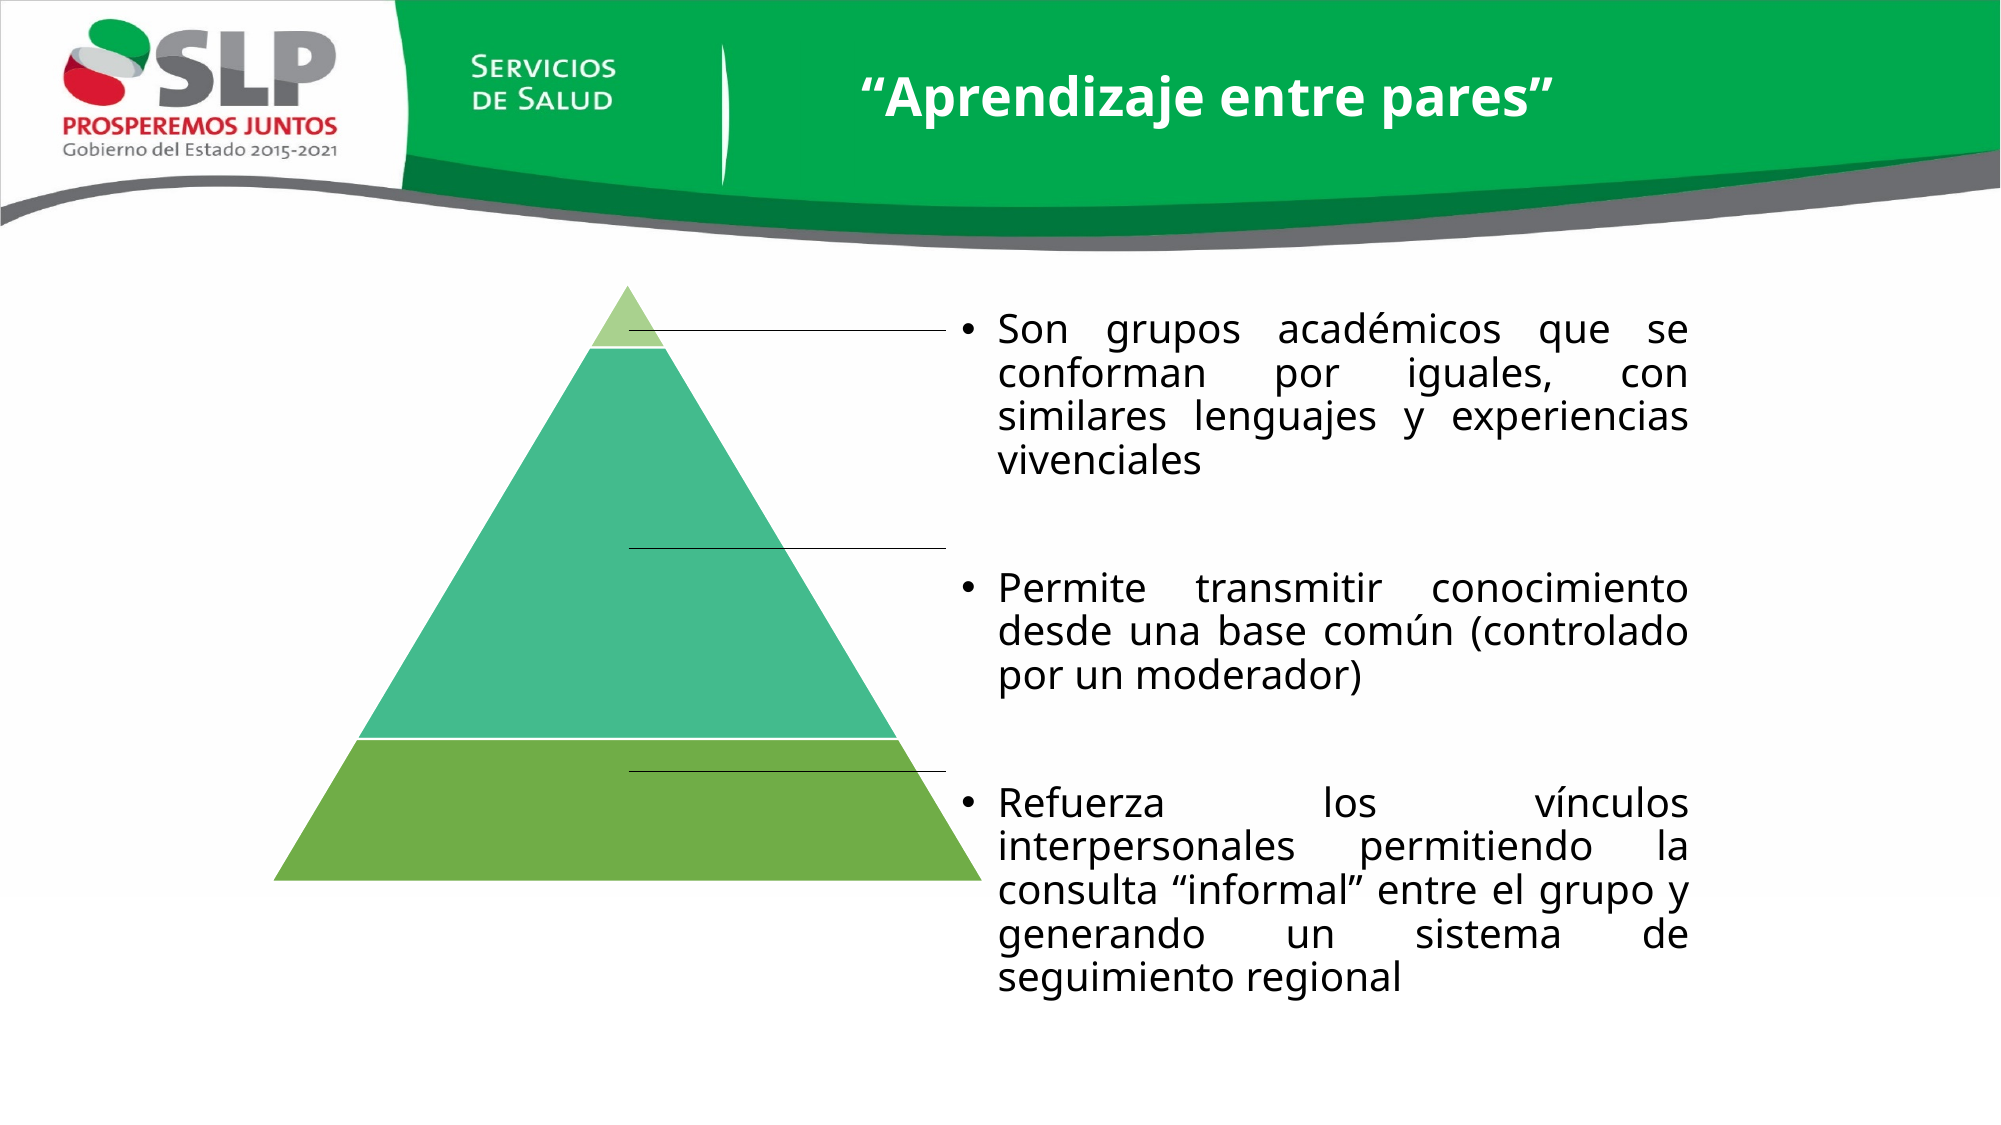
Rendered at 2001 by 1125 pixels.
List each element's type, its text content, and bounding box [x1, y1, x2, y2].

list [271, 283, 984, 882]
picture [0, 0, 2001, 897]
list Son grupos académicos que se conforman por iguales, con similares lenguajes y experiencias vivenciales Permite transmitir conocimiento desde una base común (controlado por un moderador) Refuerza los vínculos interpersonales permitiendo la consulta “informal” entre el grupo y generando un sistema de seguimiento regional [946, 301, 1706, 1015]
title “Aprendizaje entre pares” [846, 43, 1674, 154]
